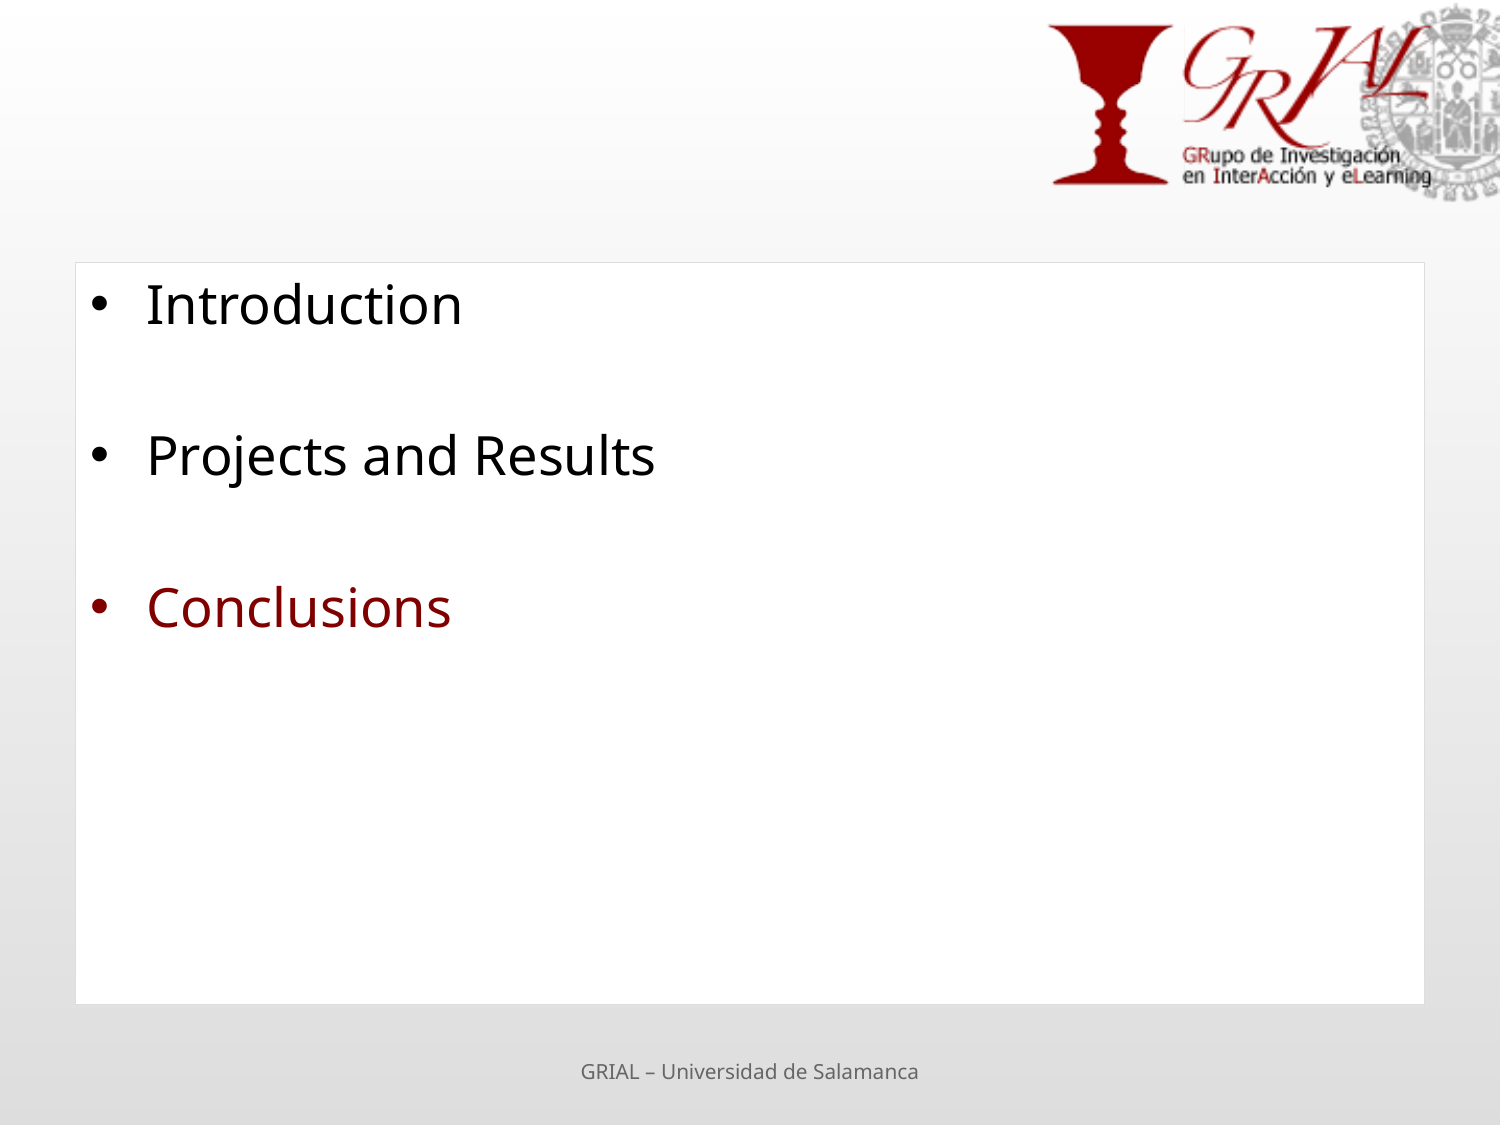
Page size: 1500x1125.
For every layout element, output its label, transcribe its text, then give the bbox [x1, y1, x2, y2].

picture [1039, 0, 1500, 209]
footer GRIAL – Universidad de Salamanca [512, 1042, 988, 1103]
list Introduction Projects and Results Conclusions [75, 262, 1425, 1005]
